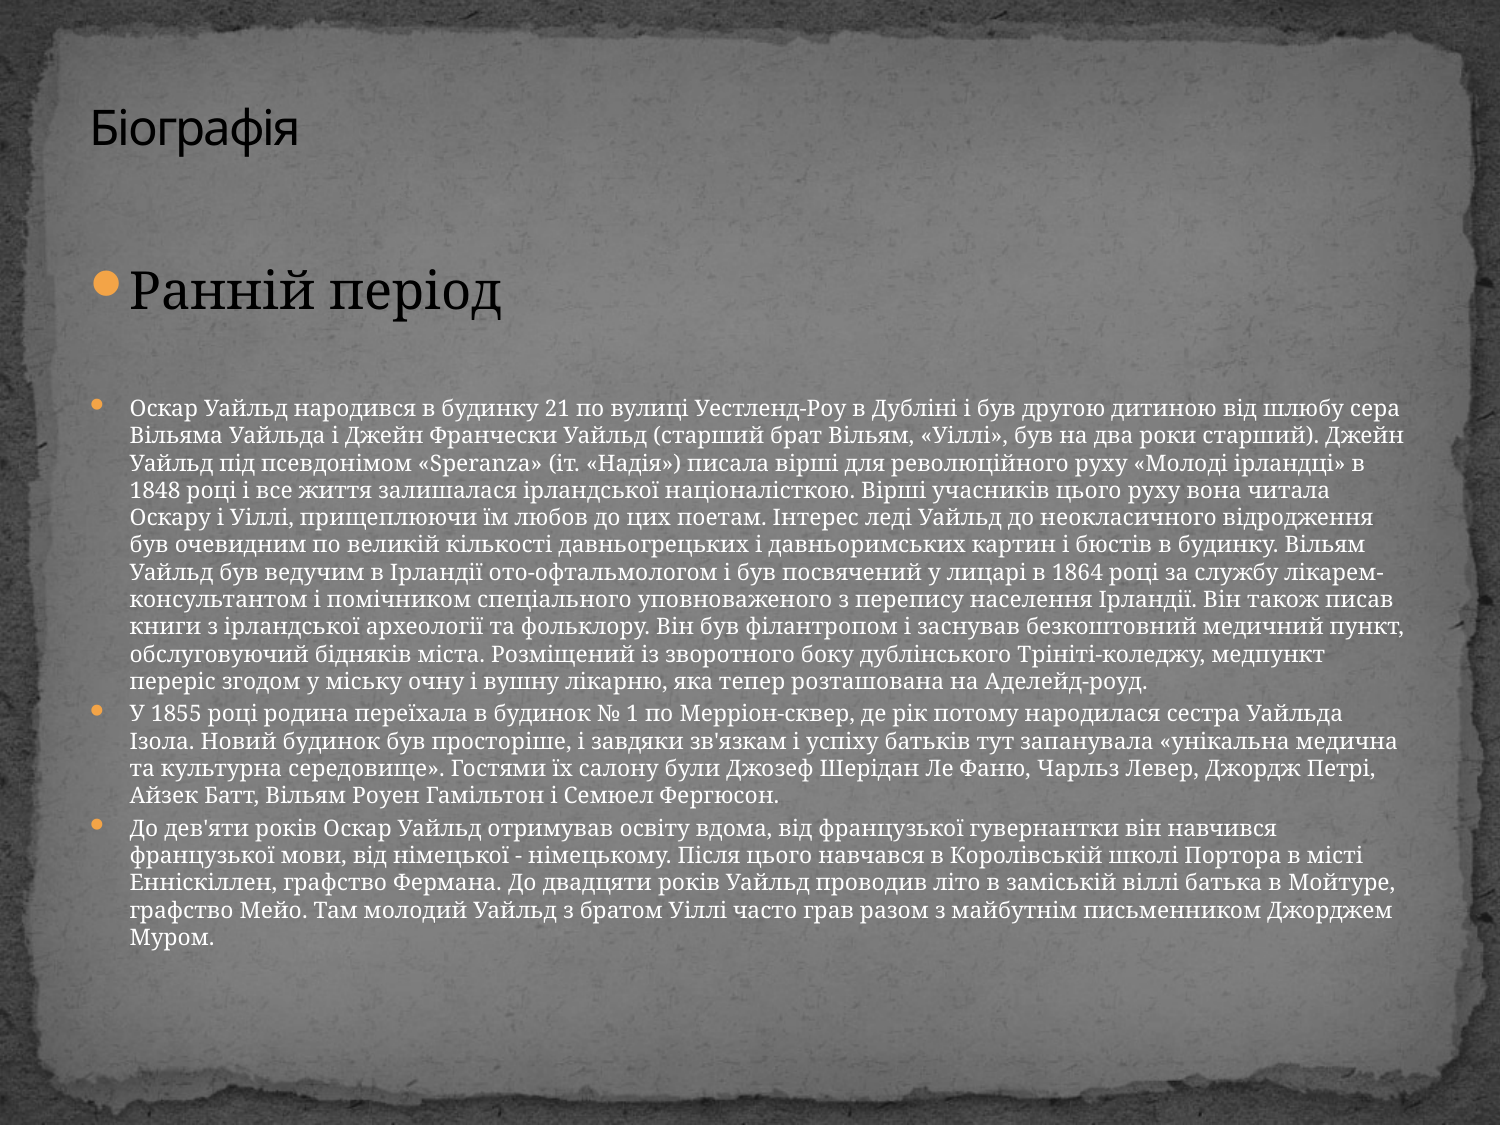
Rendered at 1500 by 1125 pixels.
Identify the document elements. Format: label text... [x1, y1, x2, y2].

title Біографія [74, 24, 1425, 225]
list Ранній період Оскар Уайльд народився в будинку 21 по вулиці Уестленд-Роу в Дубліні і був другою дитиною від шлюбу сера Вільяма Уайльда і Джейн Франчески Уайльд (старший брат Вільям, «Уіллі», був на два роки старший). Джейн Уайльд під псевдонімом «Speranza» (іт. «Надія») писала вірші для революційного руху «Молоді ірландці» в 1848 році і все життя залишалася ірландської націоналісткою. Вірші учасників цього руху вона читала Оскару і Уіллі, прищеплюючи їм любов до цих поетам. Інтерес леді Уайльд до неокласичного відродження був очевидним по великій кількості давньогрецьких і давньоримських картин і бюстів в будинку. Вільям Уайльд був ведучим в Ірландії ото-офтальмологом і був посвячений у лицарі в 1864 році за службу лікарем-консультантом і помічником спеціального уповноваженого з перепису населення Ірландії. Він також писав книги з ірландської археології та фольклору. Він був філантропом і заснував безкоштовний медичний пункт, обслуговуючий бідняків міста. Розміщений із зворотного боку дублінського Трініті-коледжу, медпункт переріс згодом у міську очну і вушну лікарню, яка тепер розташована на Аделейд-роуд. У 1855 році родина переїхала в будинок № 1 по Мерріон-сквер, де рік потому народилася сестра Уайльда Ізола. Новий будинок був просторіше, і завдяки зв'язкам і успіху батьків тут запанувала «унікальна медична та культурна середовище». Гостями їх салону були Джозеф Шерідан Ле Фаню, Чарльз Левер, Джордж Петрі, Айзек Батт, Вільям Роуен Гамільтон і Семюел Фергюсон. До дев'яти років Оскар Уайльд отримував освіту вдома, від французької гувернантки він навчився французької мови, від німецької - німецькому. Після цього навчався в Королівській школі Портора в місті Енніскіллен, графство Фермана. До двадцяти років Уайльд проводив літо в заміській віллі батька в Мойтуре, графство Мейо. Там молодий Уайльд з братом Уіллі часто грав разом з майбутнім письменником Джорджем Муром. [75, 249, 1425, 1000]
